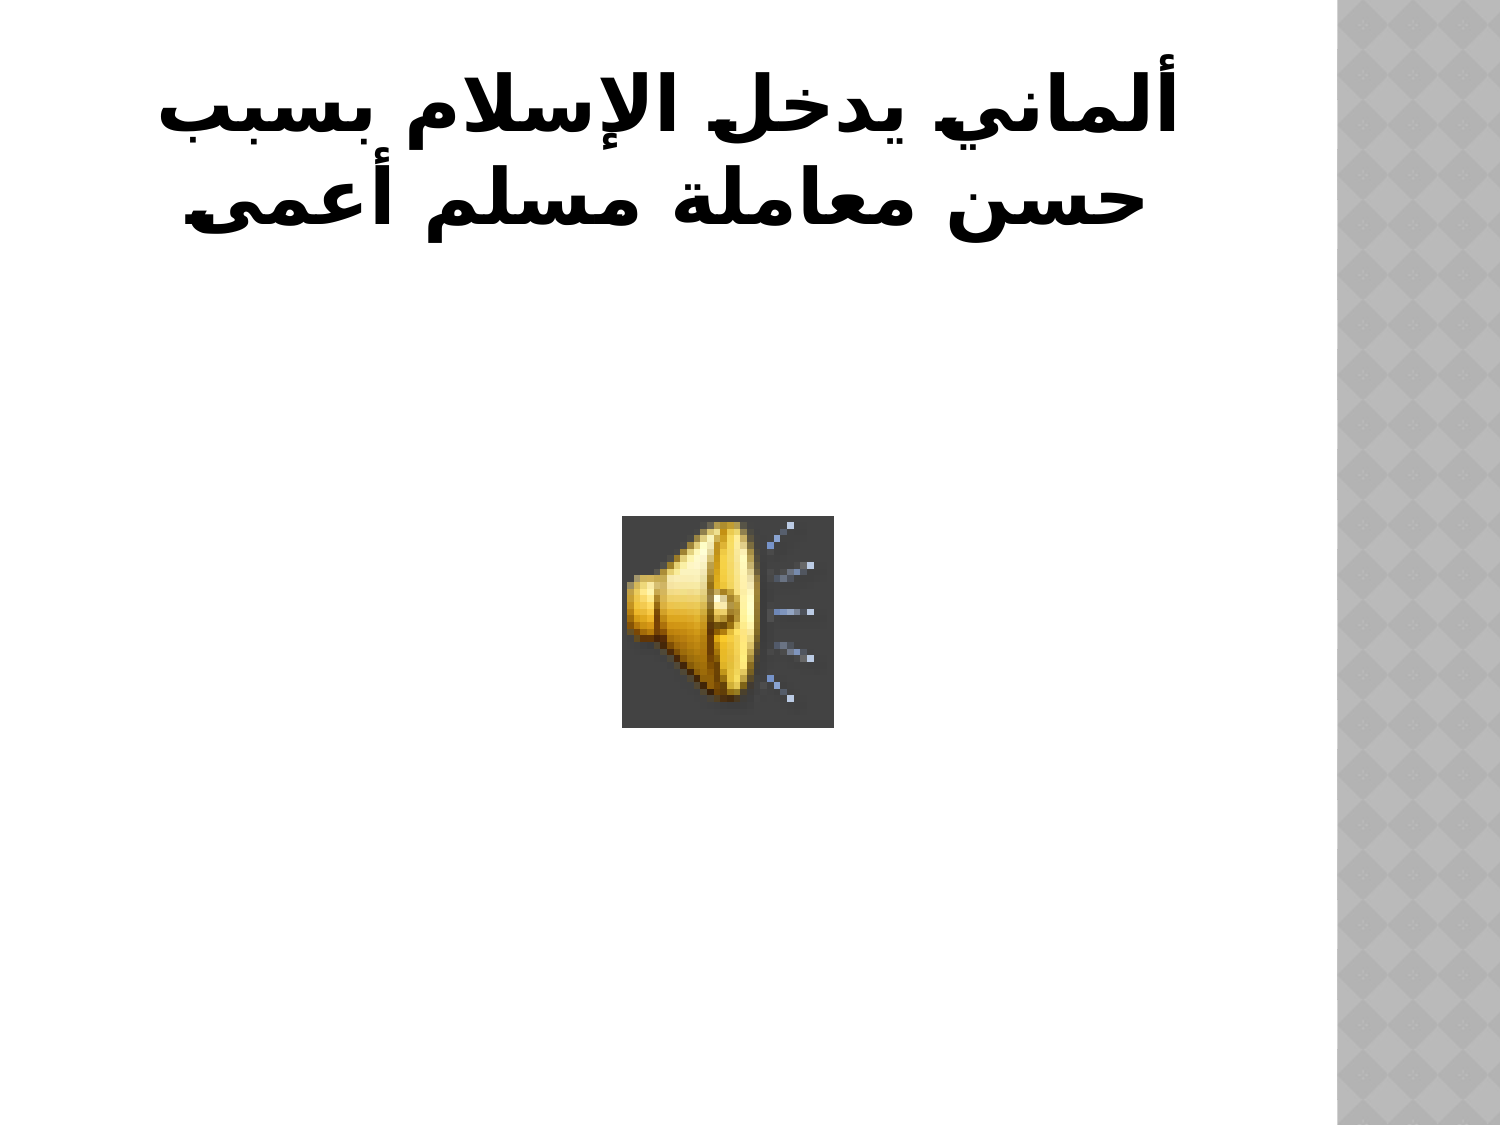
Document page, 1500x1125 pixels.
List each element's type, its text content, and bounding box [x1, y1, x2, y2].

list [620, 515, 835, 730]
title ألماني يدخل الإسلام بسبب حسن معاملة مسلم أعمى [75, 52, 1263, 240]
